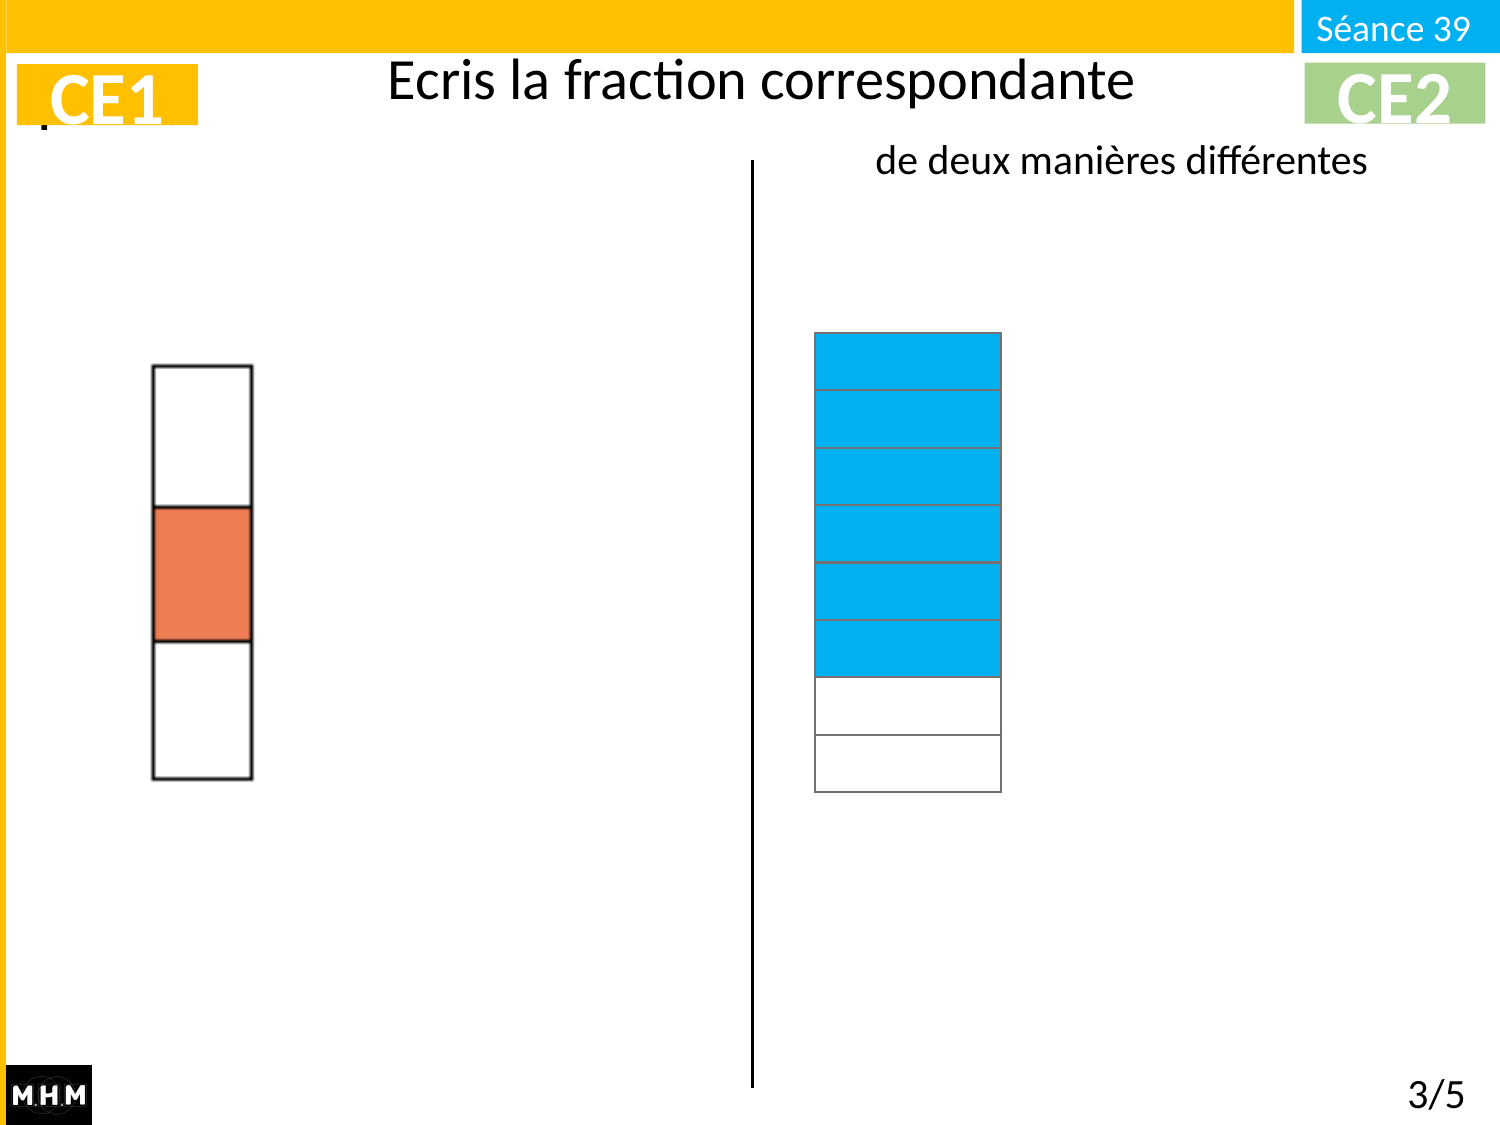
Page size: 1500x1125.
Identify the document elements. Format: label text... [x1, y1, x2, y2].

text_box de deux manières différentes [860, 125, 1500, 190]
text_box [678, 469, 1138, 656]
text_box Ecris la fraction correspondante [372, 0, 1500, 163]
picture [6, 1065, 92, 1125]
text_box CE1 [16, 63, 199, 126]
list 3/5 [1373, 1064, 1500, 1125]
text_box CE2 [1303, 62, 1487, 125]
picture [146, 359, 285, 792]
